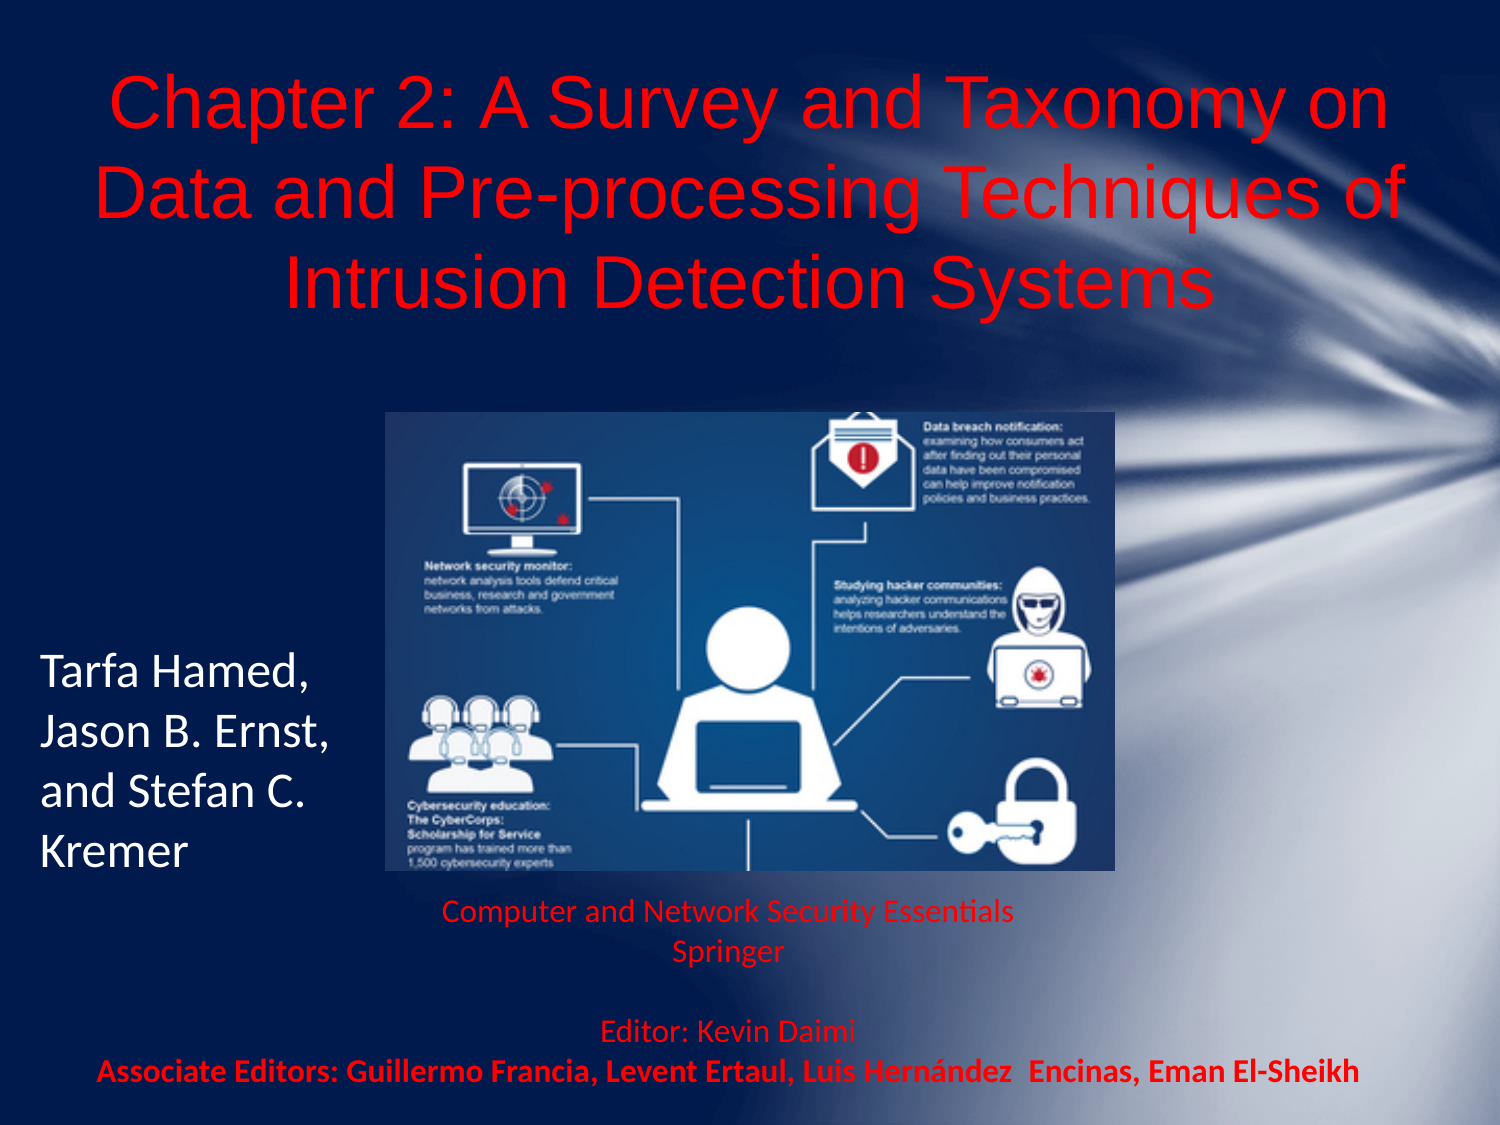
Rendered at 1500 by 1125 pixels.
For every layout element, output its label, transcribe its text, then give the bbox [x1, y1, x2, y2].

footer Computer and Network Security Essentials Springer Editor: Kevin Daimi Associate Editors: Guillermo Francia, Levent Ertaul, Luis Hernández Encinas, Eman El-Sheikh [44, 889, 1413, 1097]
title Chapter 2: A Survey and Taxonomy on Data and Pre-processing Techniques of Intrusion Detection Systems [44, 53, 1456, 338]
text_box Tarfa Hamed, Jason B. Ernst, and Stefan C. Kremer [24, 629, 363, 885]
picture [0, 0, 1500, 1125]
